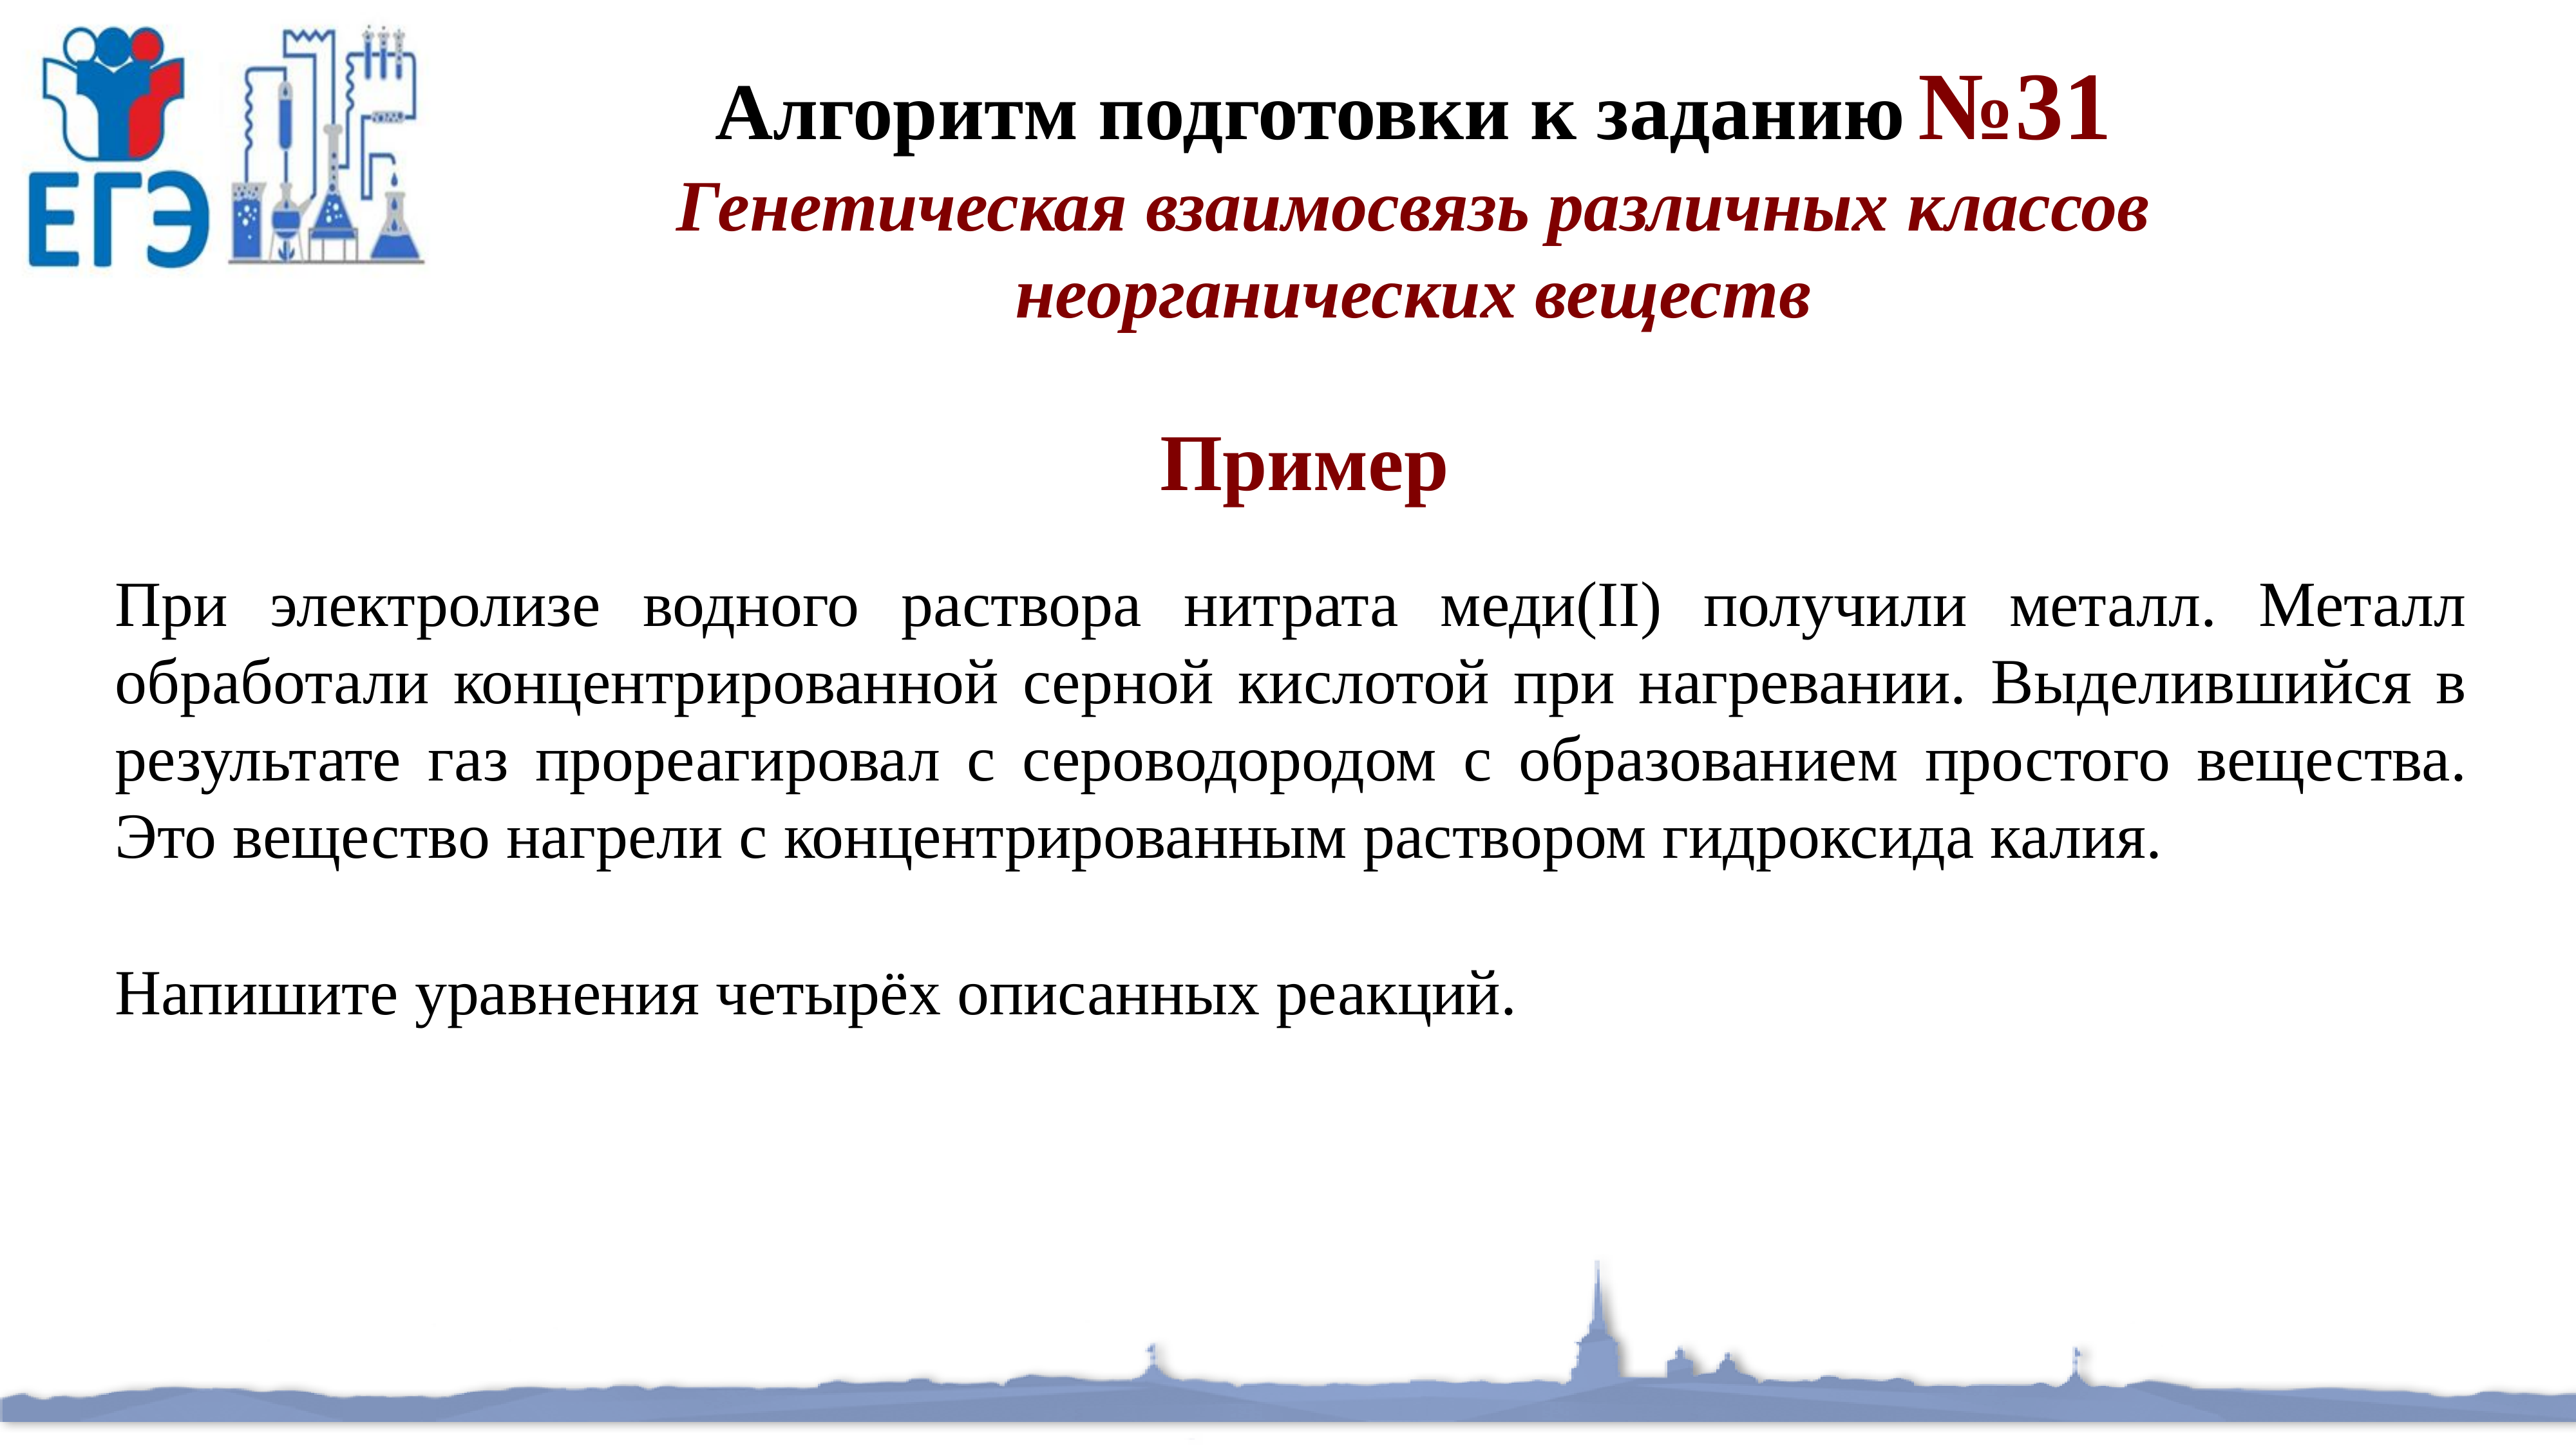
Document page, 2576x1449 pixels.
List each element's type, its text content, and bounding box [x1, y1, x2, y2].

text_box Алгоритм подготовки к заданию №31 Генетическая взаимосвязь различных классов неорганических веществ [519, 37, 2307, 337]
picture [0, 0, 449, 290]
picture [0, 1259, 2576, 1440]
text_box При электролизе водного раствора нитрата меди(II) получили металл. Металл обработали концентрированной серной кислотой при нагревании. Выделившийся в результате газ прореагировал с сероводородом с образованием простого вещества. Это вещество нагрели с концентрированным раствором гидроксида калия. Напишите уравнения четырёх описанных реакций. [105, 557, 2479, 1032]
text_box Пример [851, 404, 1757, 511]
